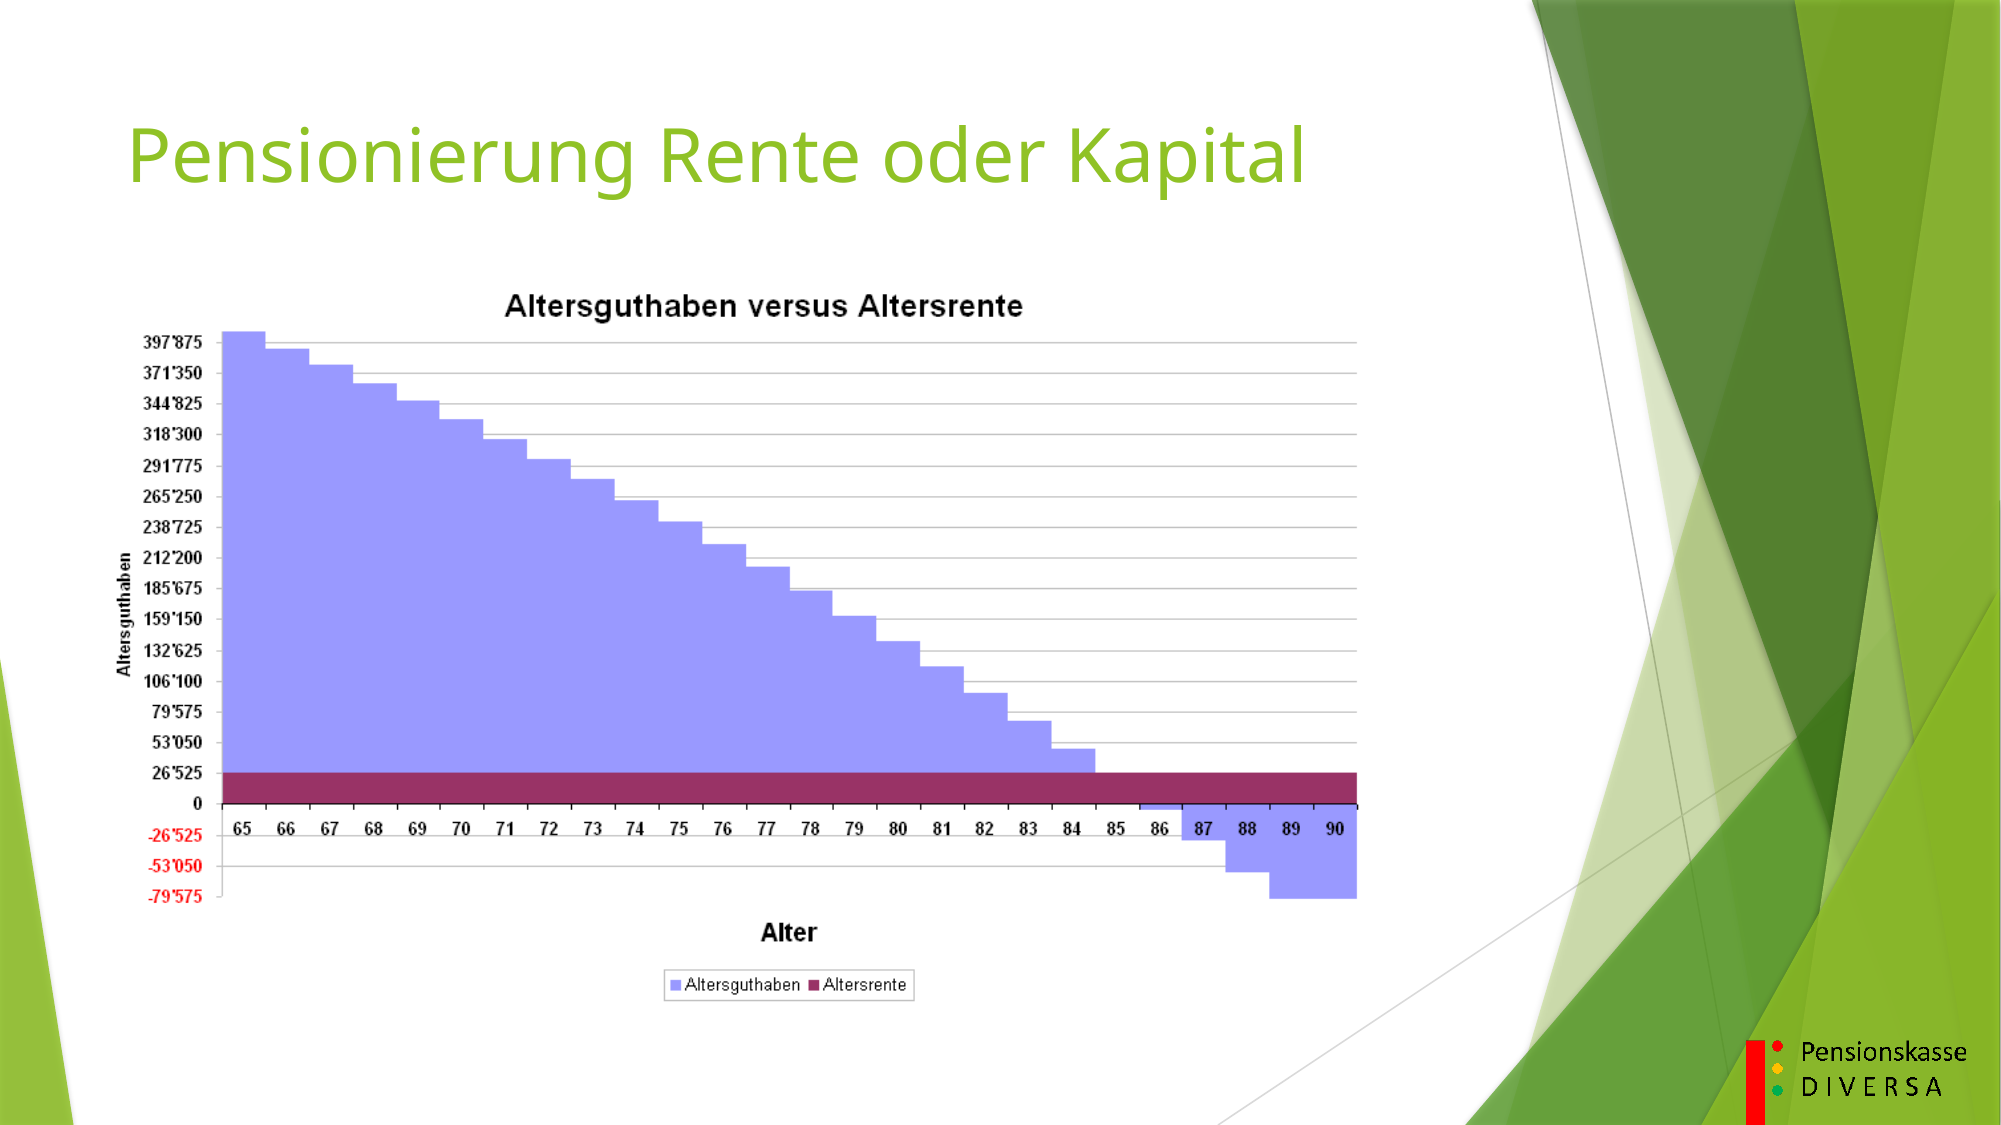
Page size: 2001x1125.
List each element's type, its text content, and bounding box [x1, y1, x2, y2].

picture [88, 207, 1378, 1012]
picture [1746, 1023, 2001, 1125]
title Pensionierung Rente oder Kapital [111, 99, 1522, 317]
